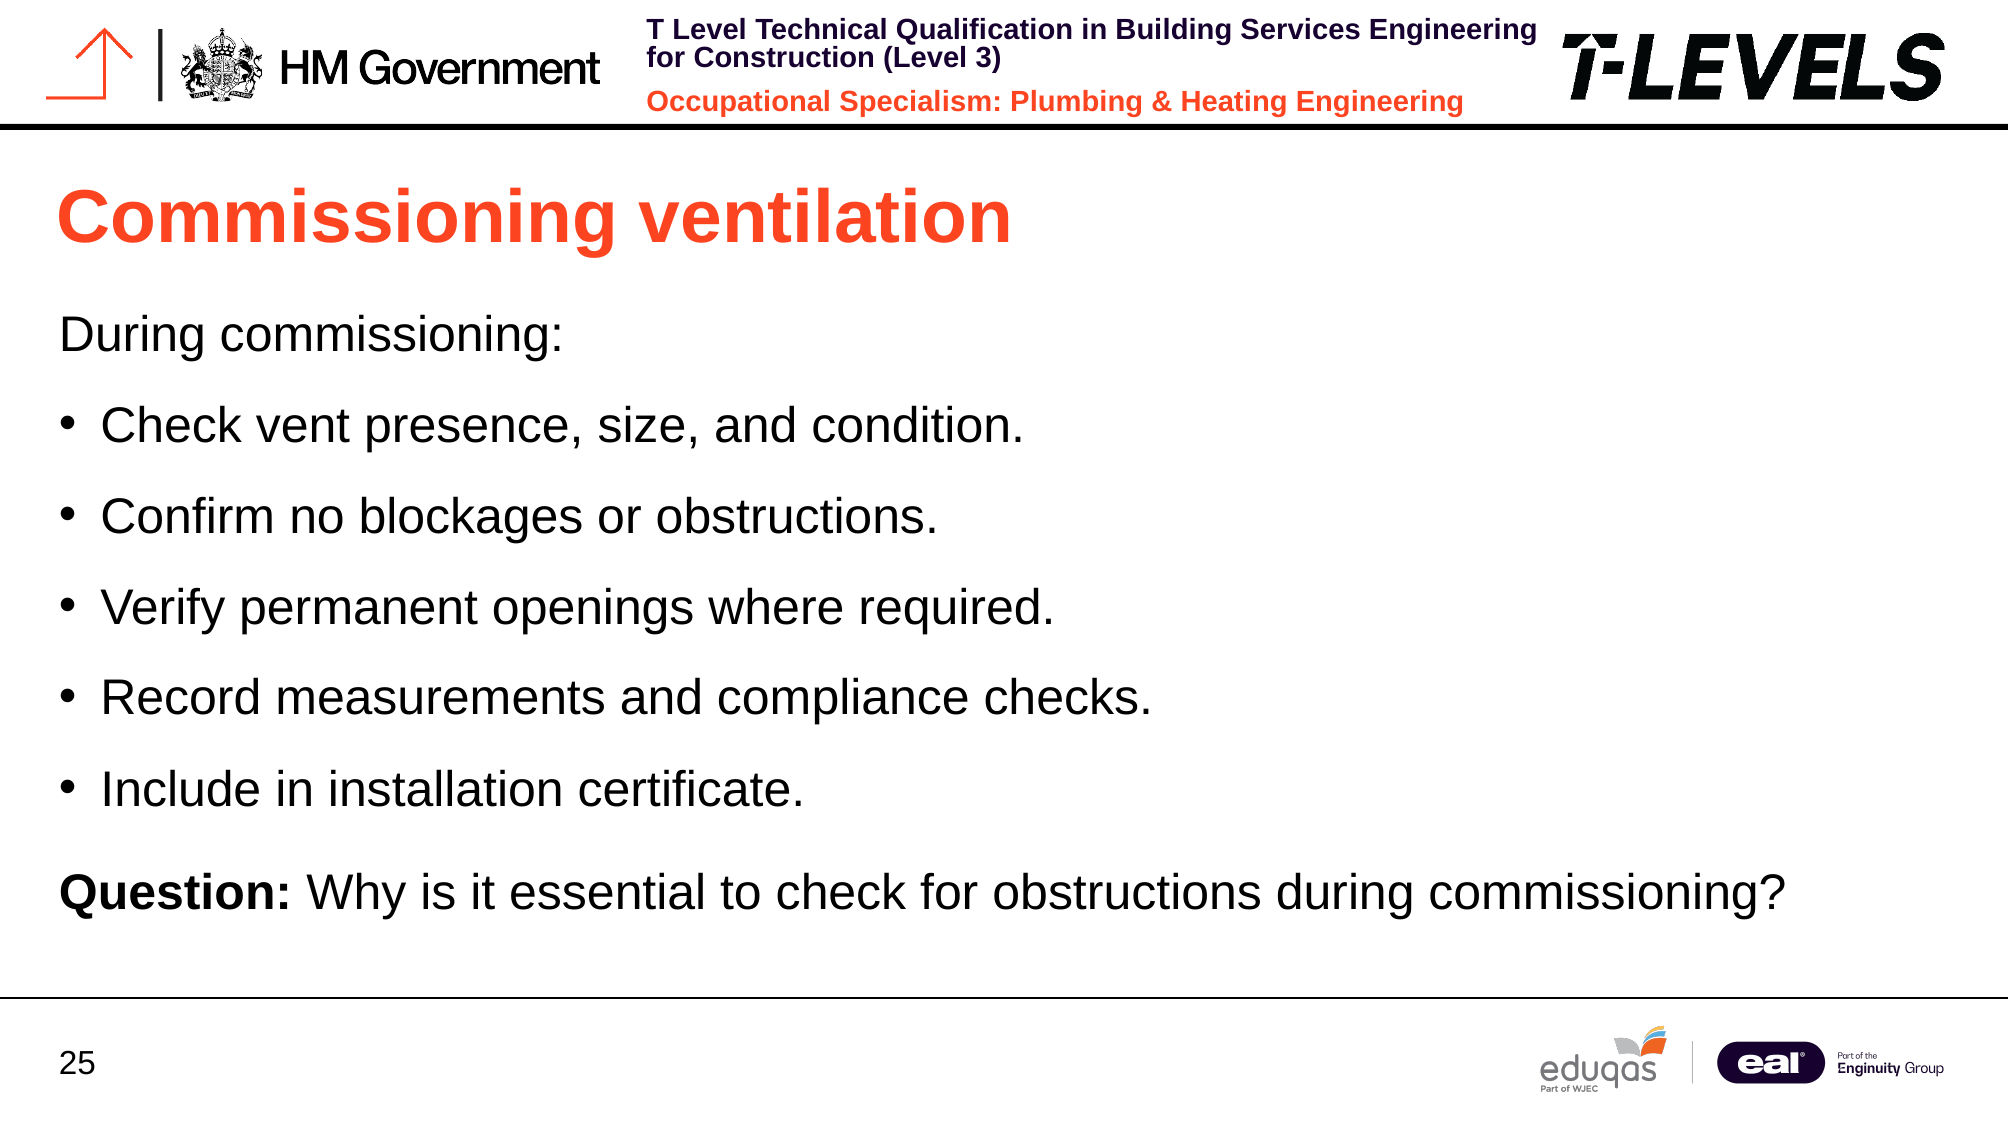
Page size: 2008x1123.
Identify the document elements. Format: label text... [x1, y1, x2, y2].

title Commissioning ventilation [41, 111, 1949, 314]
picture [41, 27, 139, 100]
picture [1543, 25, 1964, 108]
list During commissioning: Check vent presence, size, and condition. Confirm no blockages or obstructions. Verify permanent openings where required. Record measurements and compliance checks. Include in installation certificate. Question: Why is it essential to check for obstructions during commissioning? [59, 295, 1967, 975]
picture [1535, 1021, 1949, 1097]
picture [158, 28, 600, 102]
